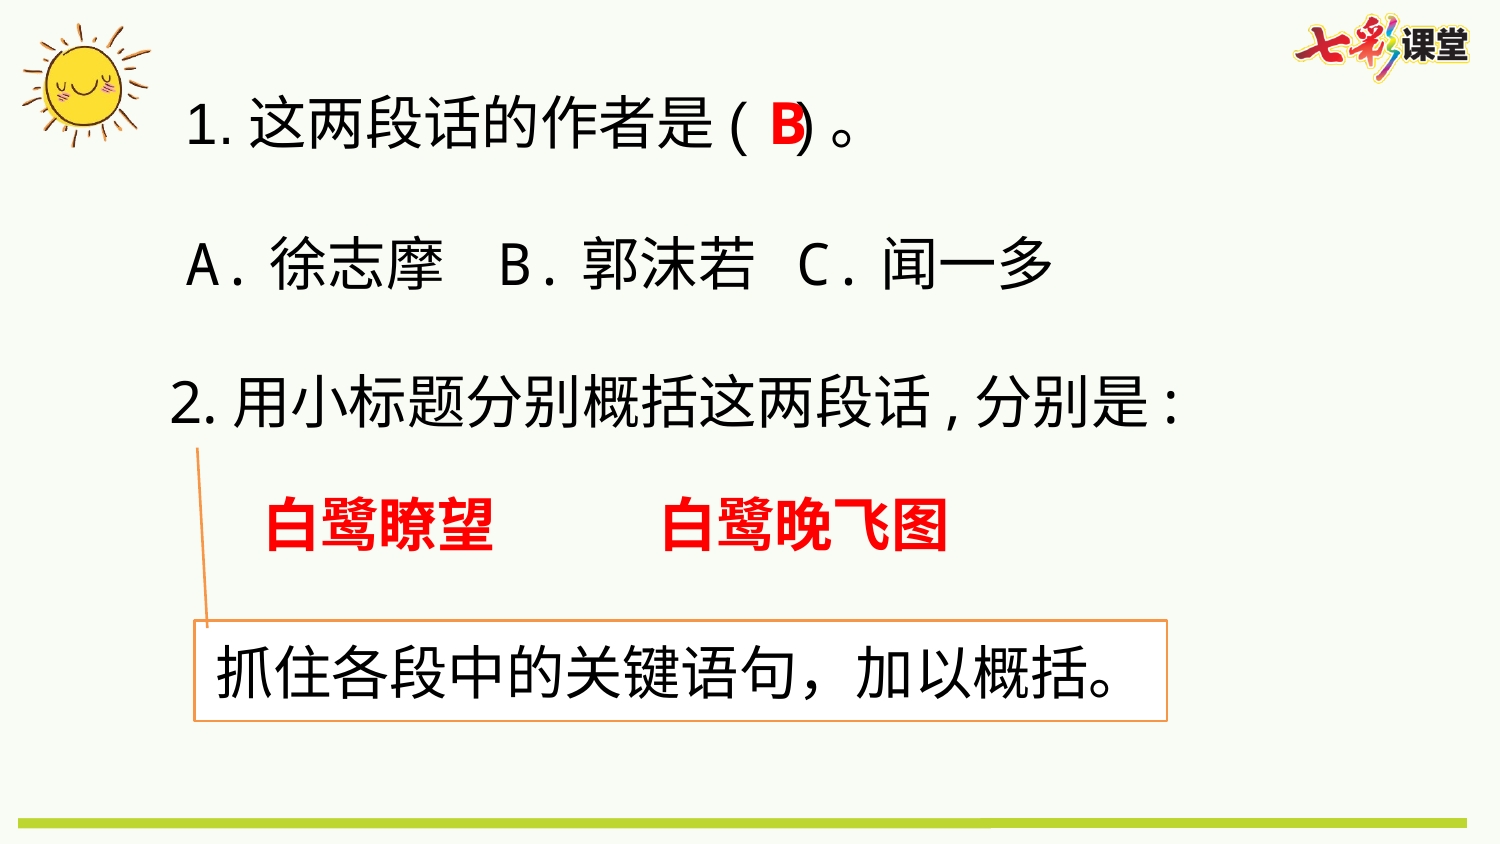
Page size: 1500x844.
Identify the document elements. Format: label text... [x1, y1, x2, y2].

picture [18, 771, 1467, 844]
text_box 抓住各段中的关键语句，加以概括。 [193, 447, 1168, 722]
text_box 2.用小标题分别概括这两段话,分别是: [154, 357, 1305, 443]
picture [0, 0, 173, 172]
text_box 1.这两段话的作者是( )。 A.徐志摩 B.郭沫若 C.闻一多 [171, 79, 1500, 374]
text_box B [753, 79, 812, 164]
text_box 白鹭瞭望 [247, 480, 527, 566]
picture [1291, 9, 1472, 79]
text_box 白鹭晚飞图 [643, 480, 1002, 566]
